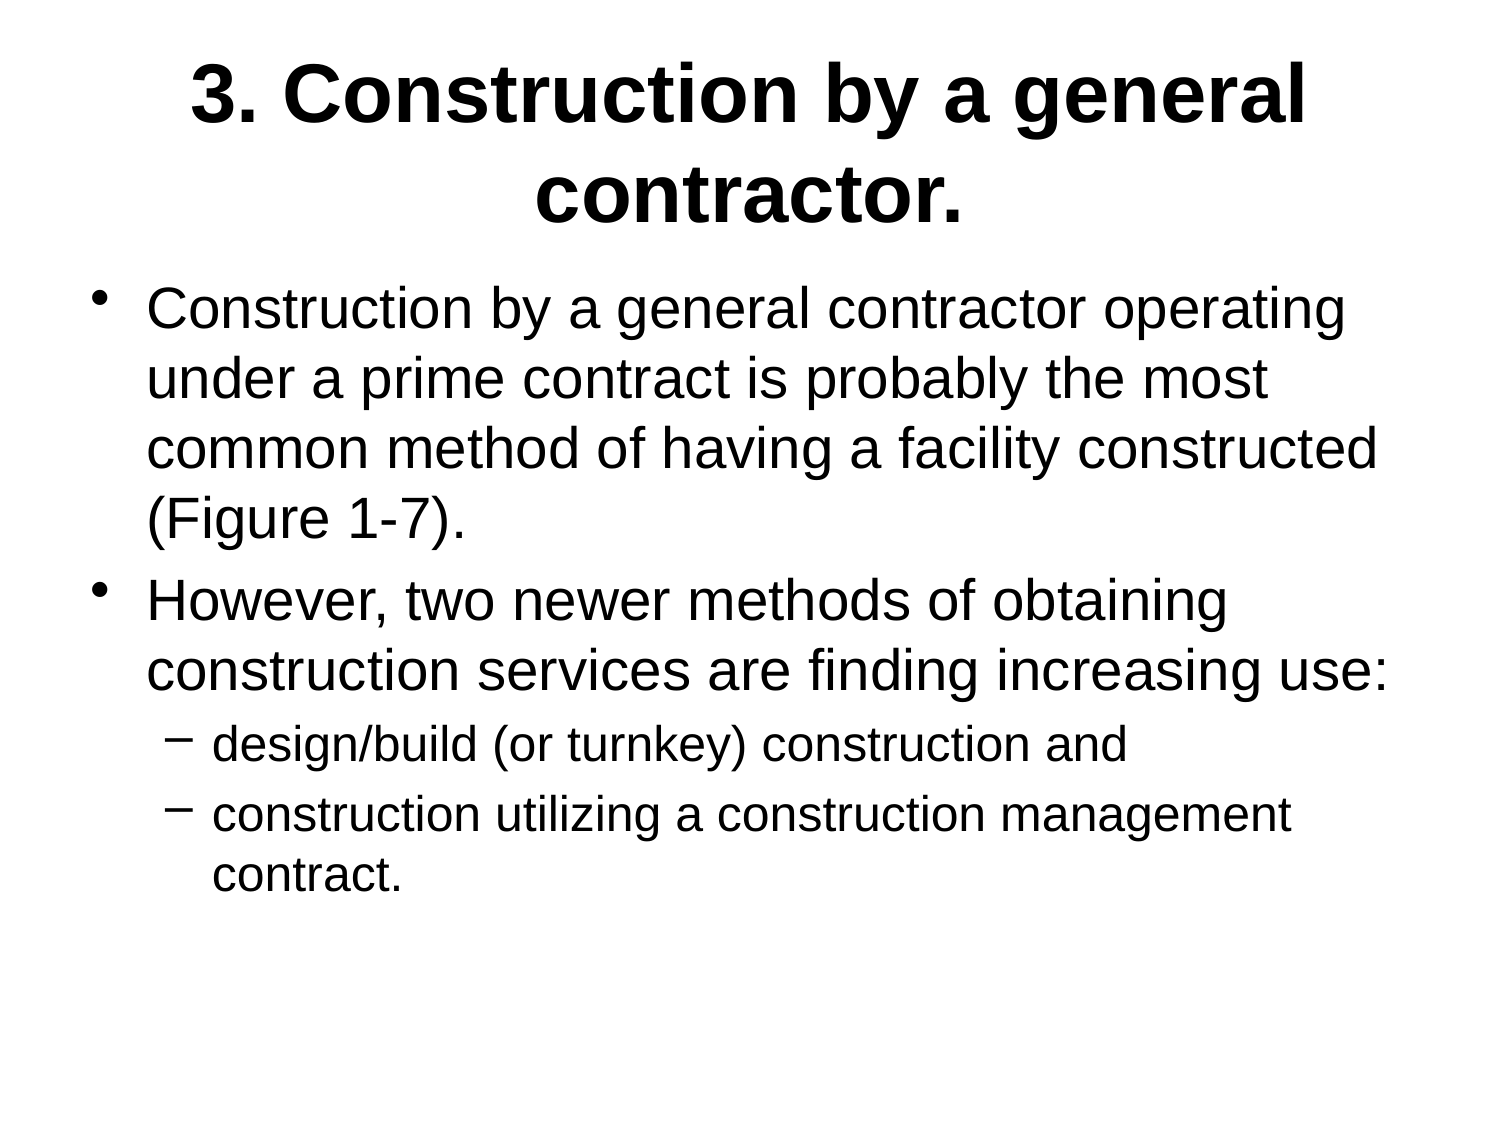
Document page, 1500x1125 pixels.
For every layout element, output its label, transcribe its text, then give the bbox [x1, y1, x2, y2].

title 3. Construction by a general contractor. [24, 44, 1476, 233]
list Construction by a general contractor operating under a prime contract is probably the most common method of having a facility constructed (Figure 1-7). However, two newer methods of obtaining construction services are finding increasing use: design/build (or turnkey) construction and construction utilizing a construction management contract. [74, 262, 1426, 1006]
